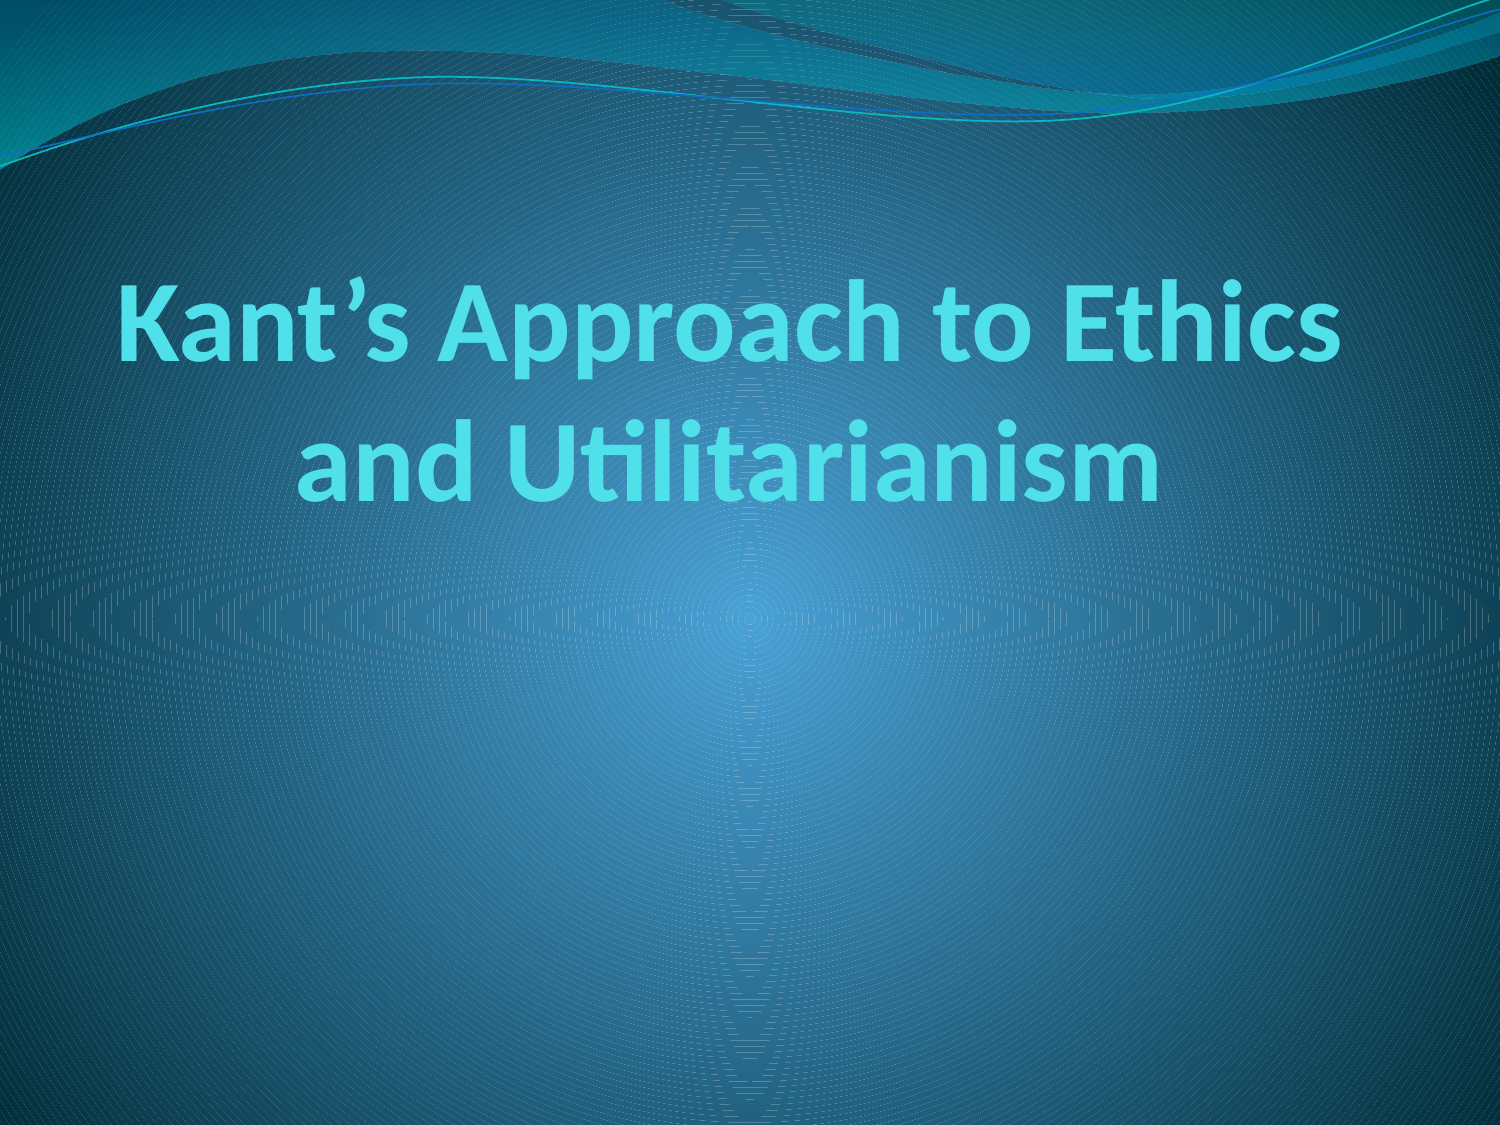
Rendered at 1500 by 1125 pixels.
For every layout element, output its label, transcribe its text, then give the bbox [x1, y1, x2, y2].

title Kant’s Approach to Ethics and Utilitarianism [87, 224, 1376, 525]
